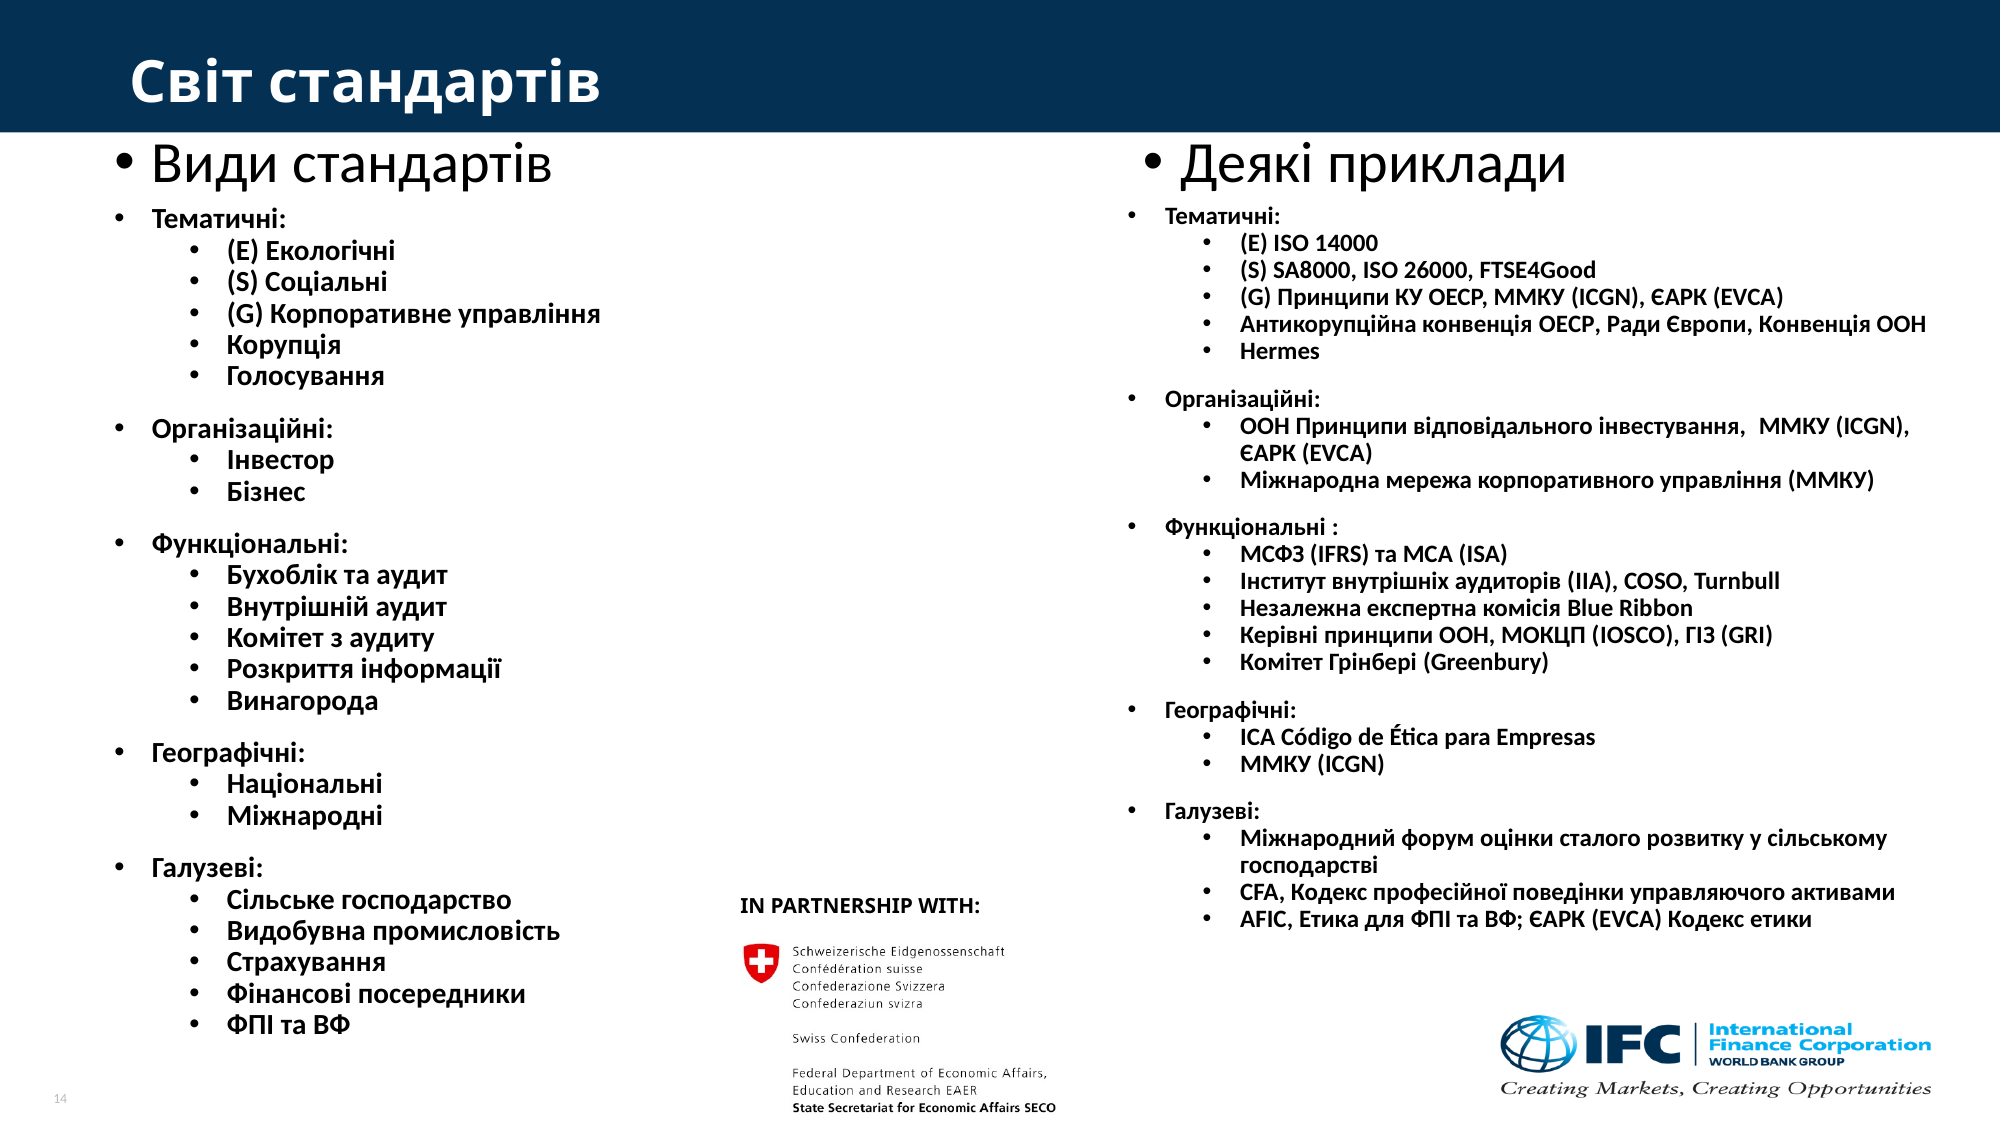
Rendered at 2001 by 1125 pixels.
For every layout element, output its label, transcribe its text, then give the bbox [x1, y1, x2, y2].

title Світ стандартів [114, 49, 1890, 119]
picture [1523, 1026, 1536, 1034]
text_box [725, 885, 1224, 1115]
list Деякі приклади [1127, 124, 1979, 211]
slide_number 14 [0, 1068, 121, 1125]
picture [1500, 1015, 1931, 1098]
list Тематичні: (E) Екологічні (S) Соціальні (G) Корпоративне управління Корупція Голосування Організаційні: Інвестор Бізнес Функціональні: Бухоблік та аудит Внутрішній аудит Комітет з аудиту Розкриття інформації Винагорода Географічні: Національні Міжнародні Галузеві: Сільське господарство Видобувна промисловість Страхування Фінансові посередники ФПІ та ВФ [99, 196, 946, 957]
list Тематичні: (E) ISO 14000 (S) SA8000, ISO 26000, FTSE4Good (G) Принципи КУ ОЕСР, ММКУ (ICGN), ЄАРК (EVCA) Антикорупційна конвенція OEСР, Ради Європи, Конвенція ООН Hermes Організаційні: ООН Принципи відповідального інвестування, ММКУ (ICGN), ЄАРК (EVCA) Міжнародна мережа корпоративного управління (ММКУ) Функціональні : МСФЗ (IFRS) та МСА (ISA) Інститут внутрішніх аудиторів (IIA), COSO, Turnbull Незалежна експертна комісія Blue Ribbon Керівні принципи ООН, МОКЦП (IOSCO), ГІЗ (GRI) Комітет Грінбері (Greenbury) Географічні: ICA Código de Ética para Empresas ММКУ (ICGN) Галузеві: Міжнародний форум оцінки сталого розвитку у сільському господарстві CFA, Кодекс професійної поведінки управляючого активами AFIC, Етика для ФПІ та ВФ; ЄАРК (EVCA) Кодекс етики [1112, 195, 1963, 957]
list Види стандартів [99, 124, 946, 196]
